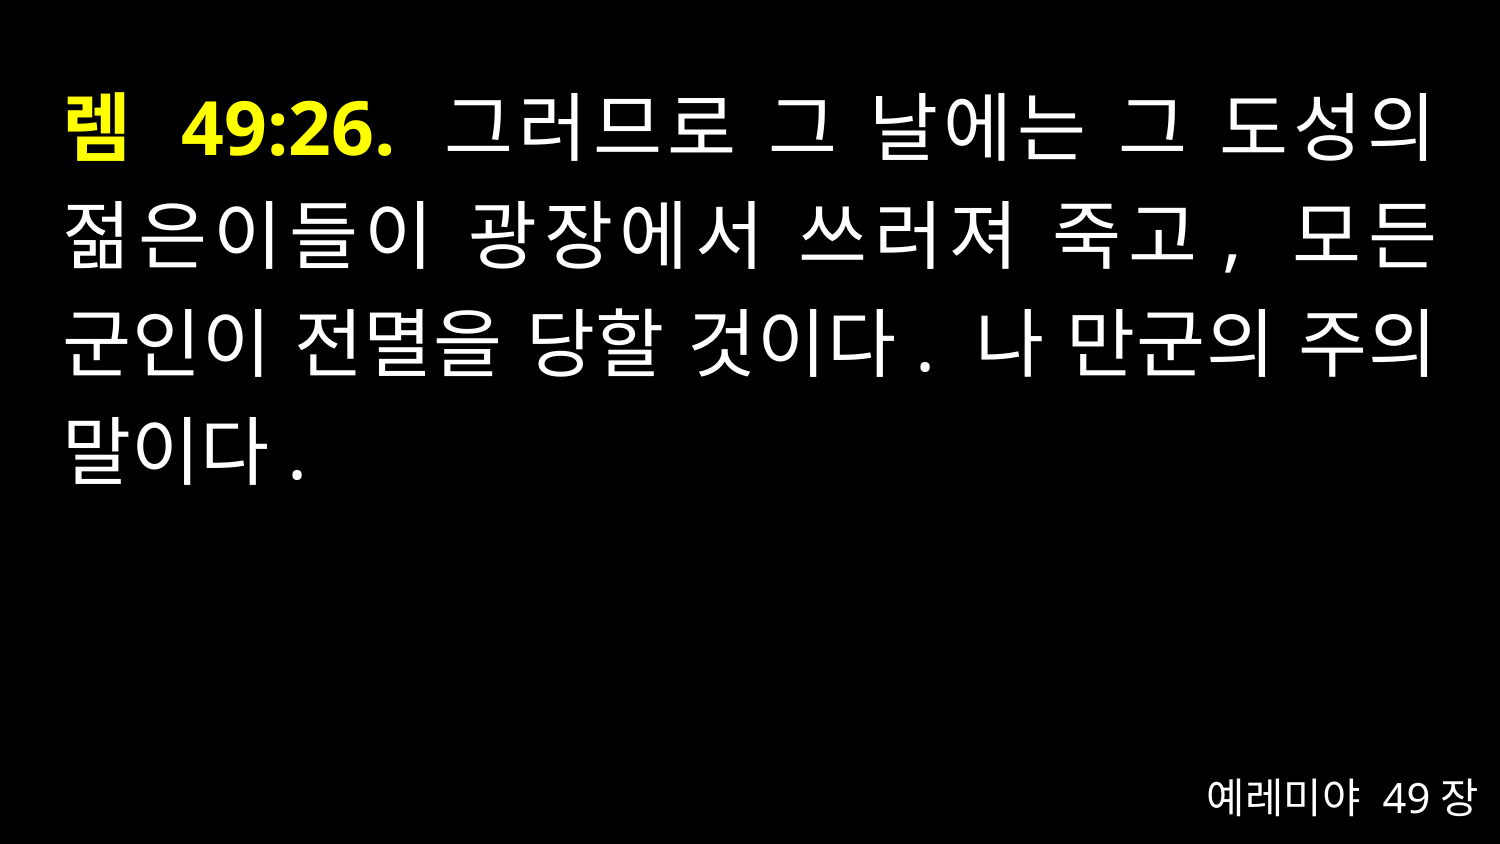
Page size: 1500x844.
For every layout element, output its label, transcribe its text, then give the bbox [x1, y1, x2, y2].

subtitle 예레미야 49장 [916, 770, 1500, 844]
title 렘 49:26. 그러므로 그 날에는 그 도성의 젊은이들이 광장에서 쓰러져 죽고, 모든 군인이 전멸을 당할 것이다. 나 만군의 주의 말이다. [0, 0, 1500, 844]
